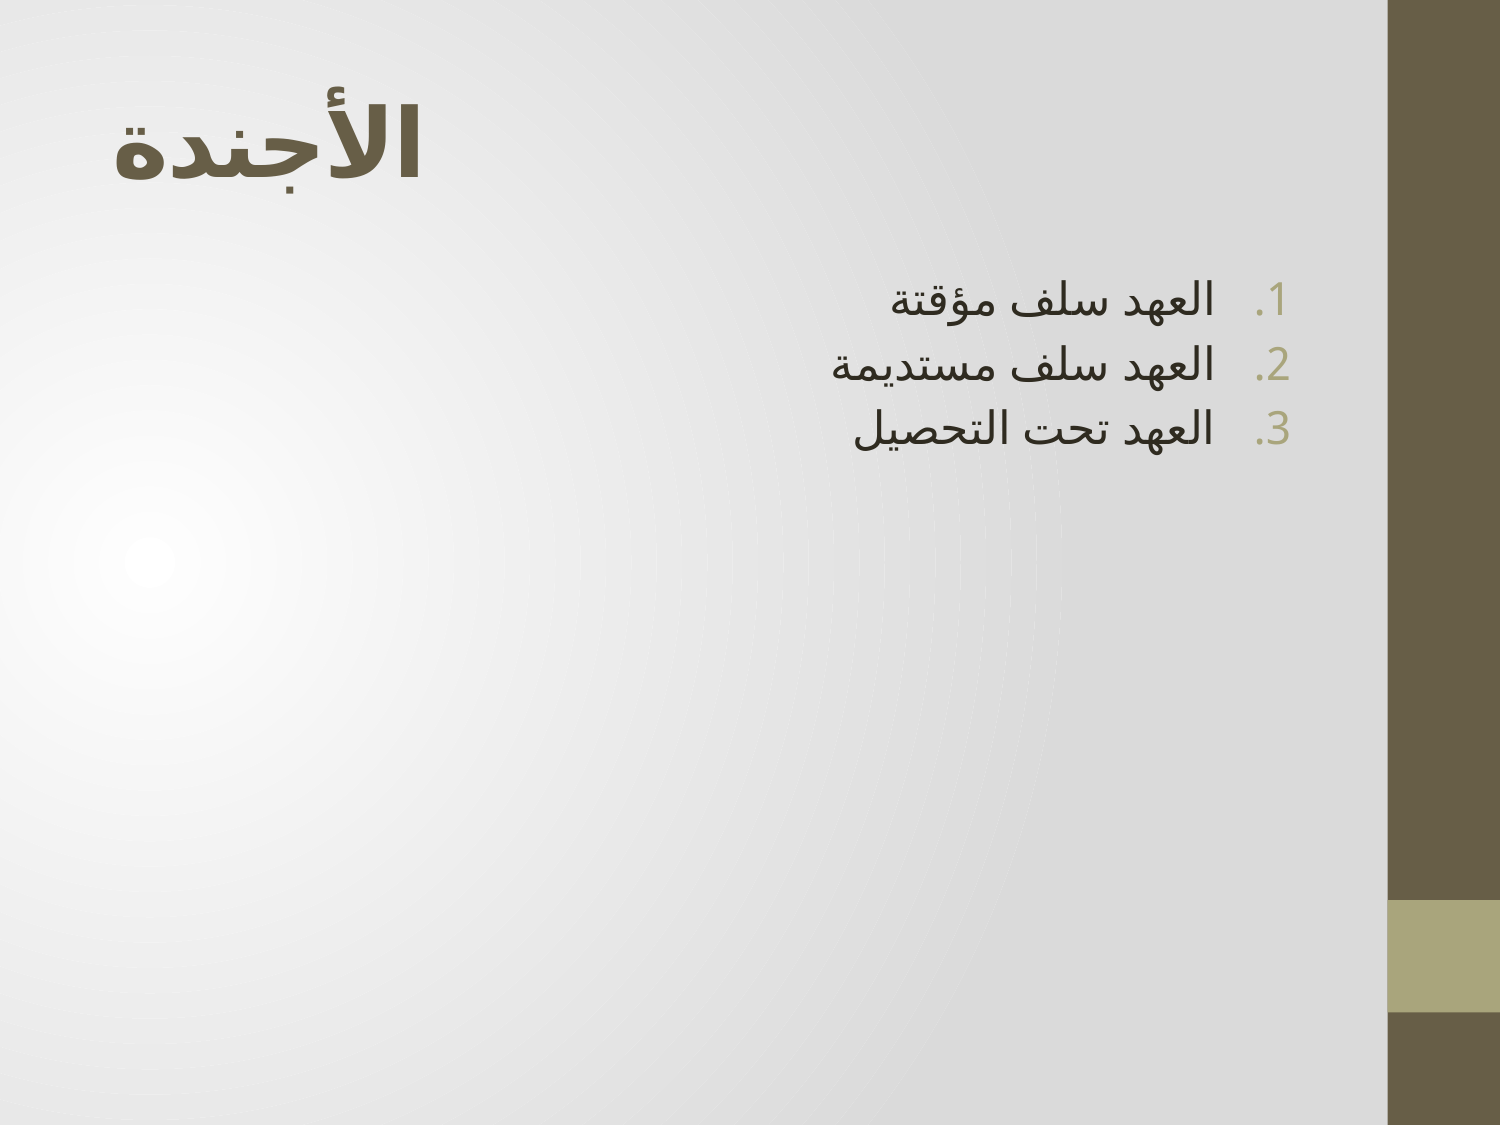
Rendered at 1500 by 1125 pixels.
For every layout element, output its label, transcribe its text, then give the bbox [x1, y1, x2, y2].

list العهد سلف مؤقتة العهد سلف مستديمة العهد تحت التحصيل [75, 262, 1325, 1050]
title الأجندة [75, 45, 1325, 233]
